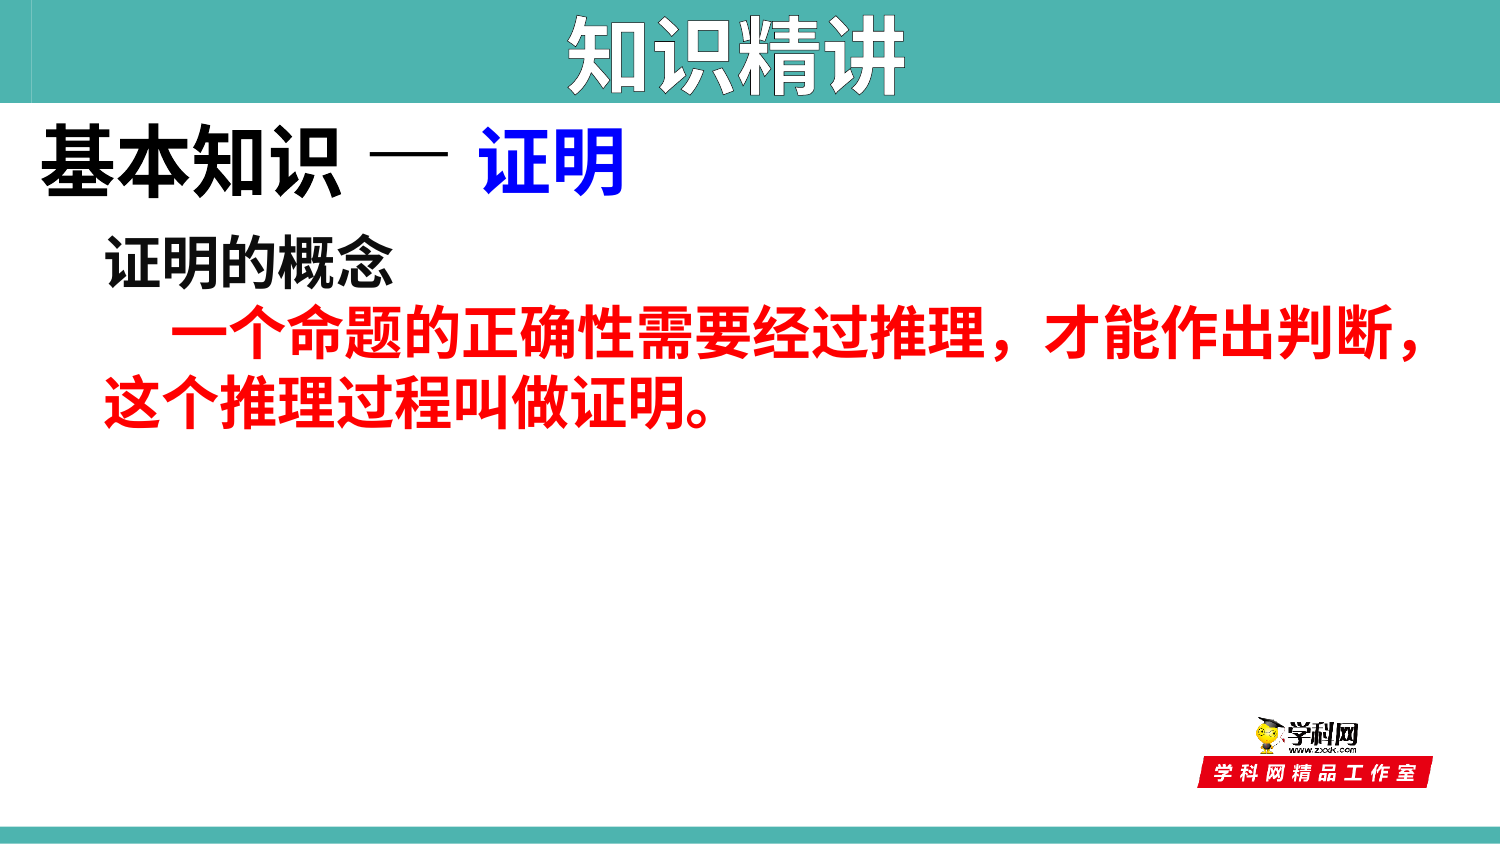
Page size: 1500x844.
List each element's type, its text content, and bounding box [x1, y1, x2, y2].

picture [1256, 717, 1358, 754]
picture [1197, 756, 1433, 788]
text_box —证明 [348, 91, 727, 216]
text_box 知识精讲 [554, 0, 920, 111]
text_box 证明的概念 一个命题的正确性需要经过推理，才能作出判断，这个推理过程叫做证明。 [88, 218, 1471, 444]
